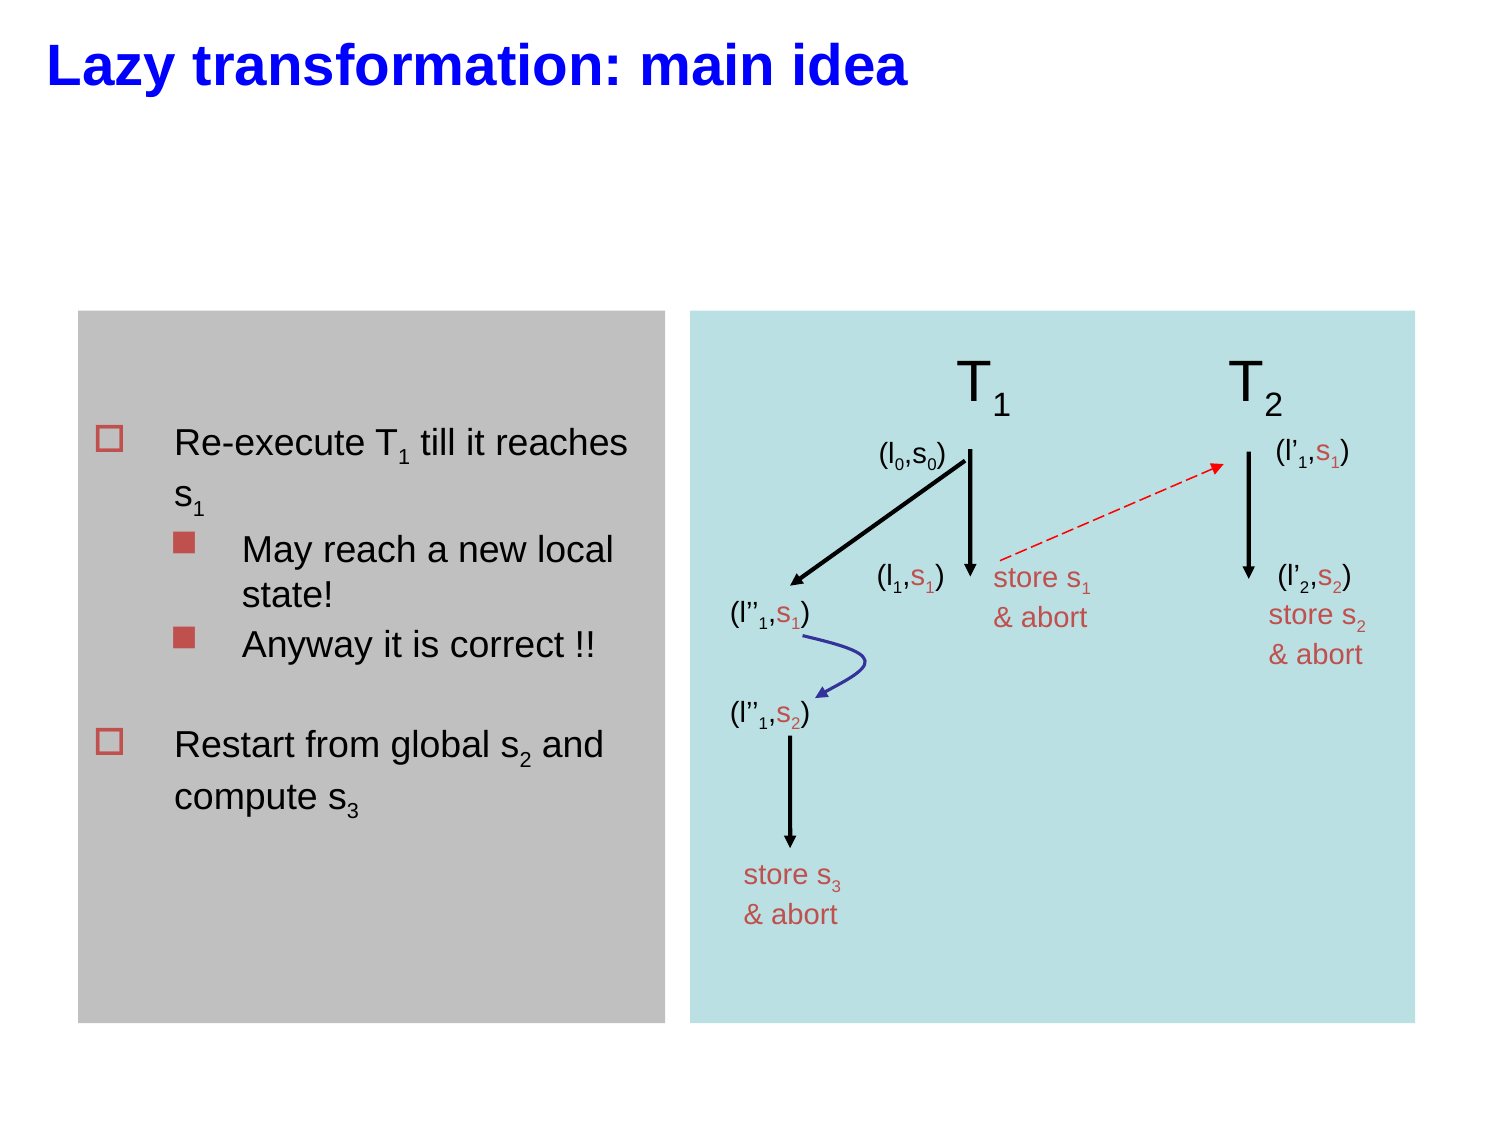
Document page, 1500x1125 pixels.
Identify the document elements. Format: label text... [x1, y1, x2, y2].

text_box [1208, 463, 1224, 475]
text_box store s3 & abort [728, 848, 857, 938]
text_box (l0,s0) [863, 426, 962, 482]
text_box T1 [942, 335, 1027, 431]
text_box store s2 & abort [1253, 588, 1382, 678]
text_box (l’’1,s1) [715, 585, 831, 641]
text_box [802, 635, 866, 689]
text_box [783, 741, 797, 848]
text_box [964, 530, 977, 577]
text_box [690, 310, 1416, 1024]
text_box Lazy transformation: main idea [0, 0, 1500, 125]
text_box Re-execute T1 till it reaches s1 May reach a new local state! Anyway it is correct !! Restart from global s2 and compute s3 [78, 310, 666, 1024]
text_box [790, 460, 966, 585]
text_box (l’2,s2) [1262, 549, 1367, 588]
text_box [1242, 451, 1255, 579]
text_box (l1,s1) [861, 549, 978, 604]
text_box (l’’1,s2) [715, 685, 831, 741]
text_box (l’1,s1) [1260, 424, 1365, 479]
text_box [946, 468, 977, 530]
text_box store s1 & abort [978, 550, 1107, 641]
text_box T2 [1214, 335, 1299, 431]
